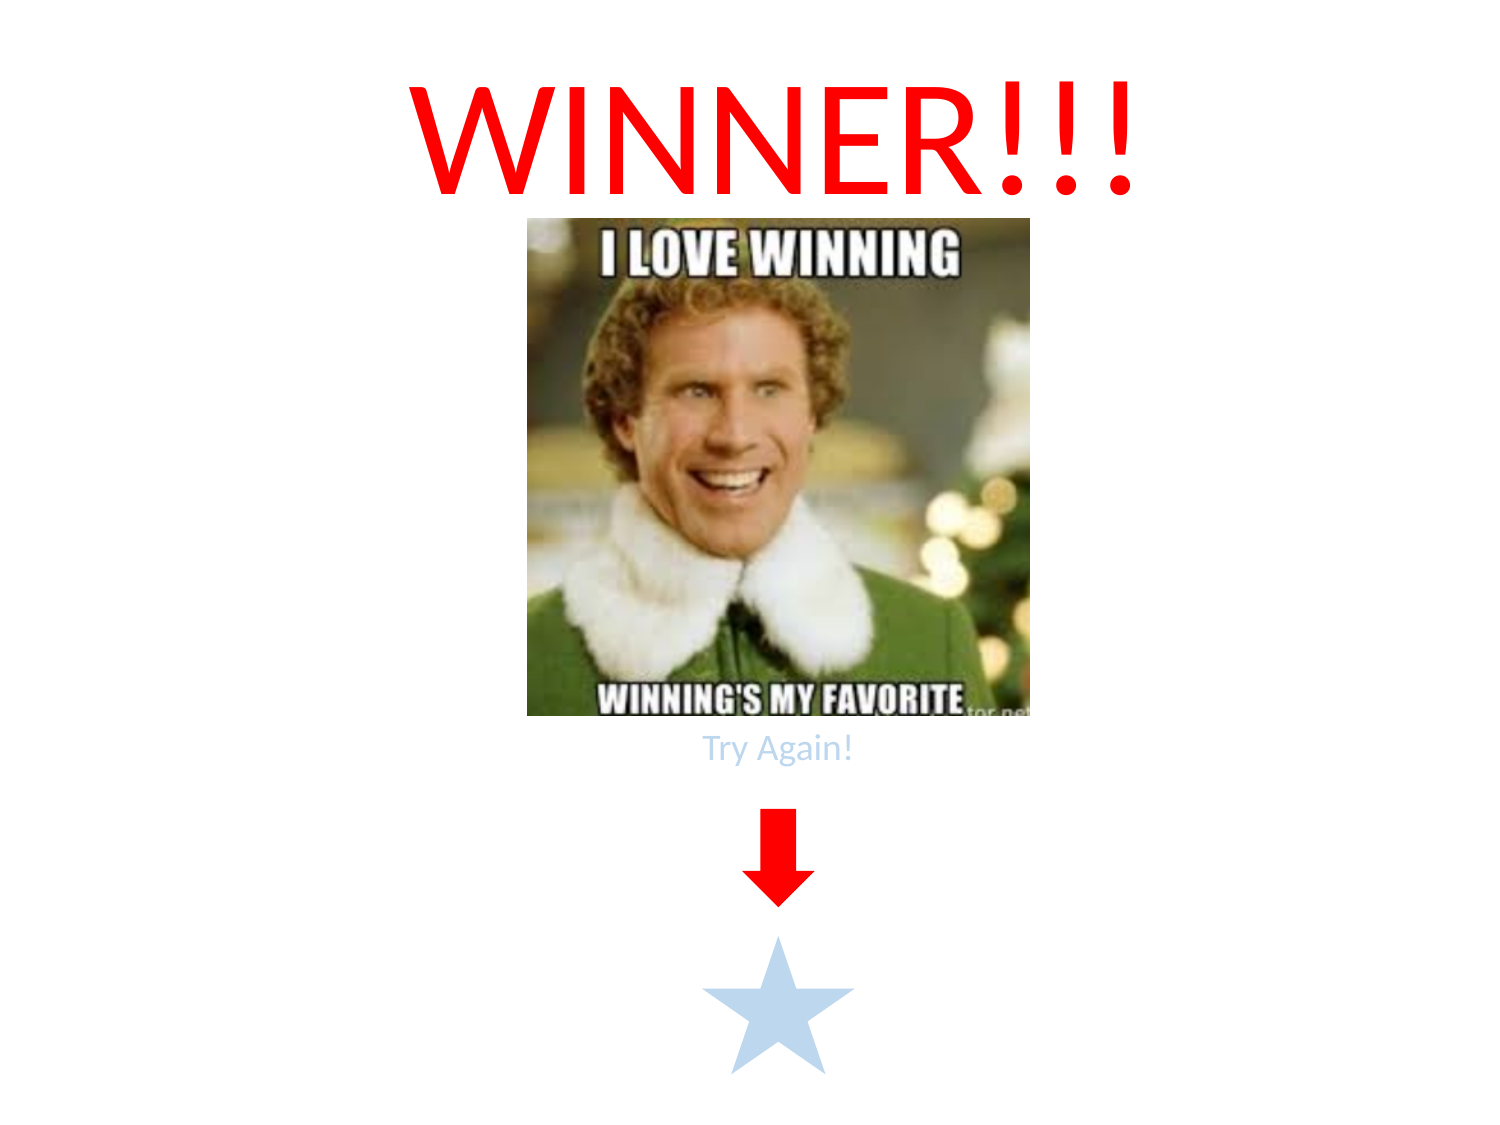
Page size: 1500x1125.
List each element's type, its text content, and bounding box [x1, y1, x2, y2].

picture [526, 218, 1030, 716]
text_box [742, 808, 815, 908]
text_box [702, 936, 855, 1075]
text_box WINNER!!! [366, 0, 1190, 236]
text_box Try Again! [576, 716, 981, 776]
